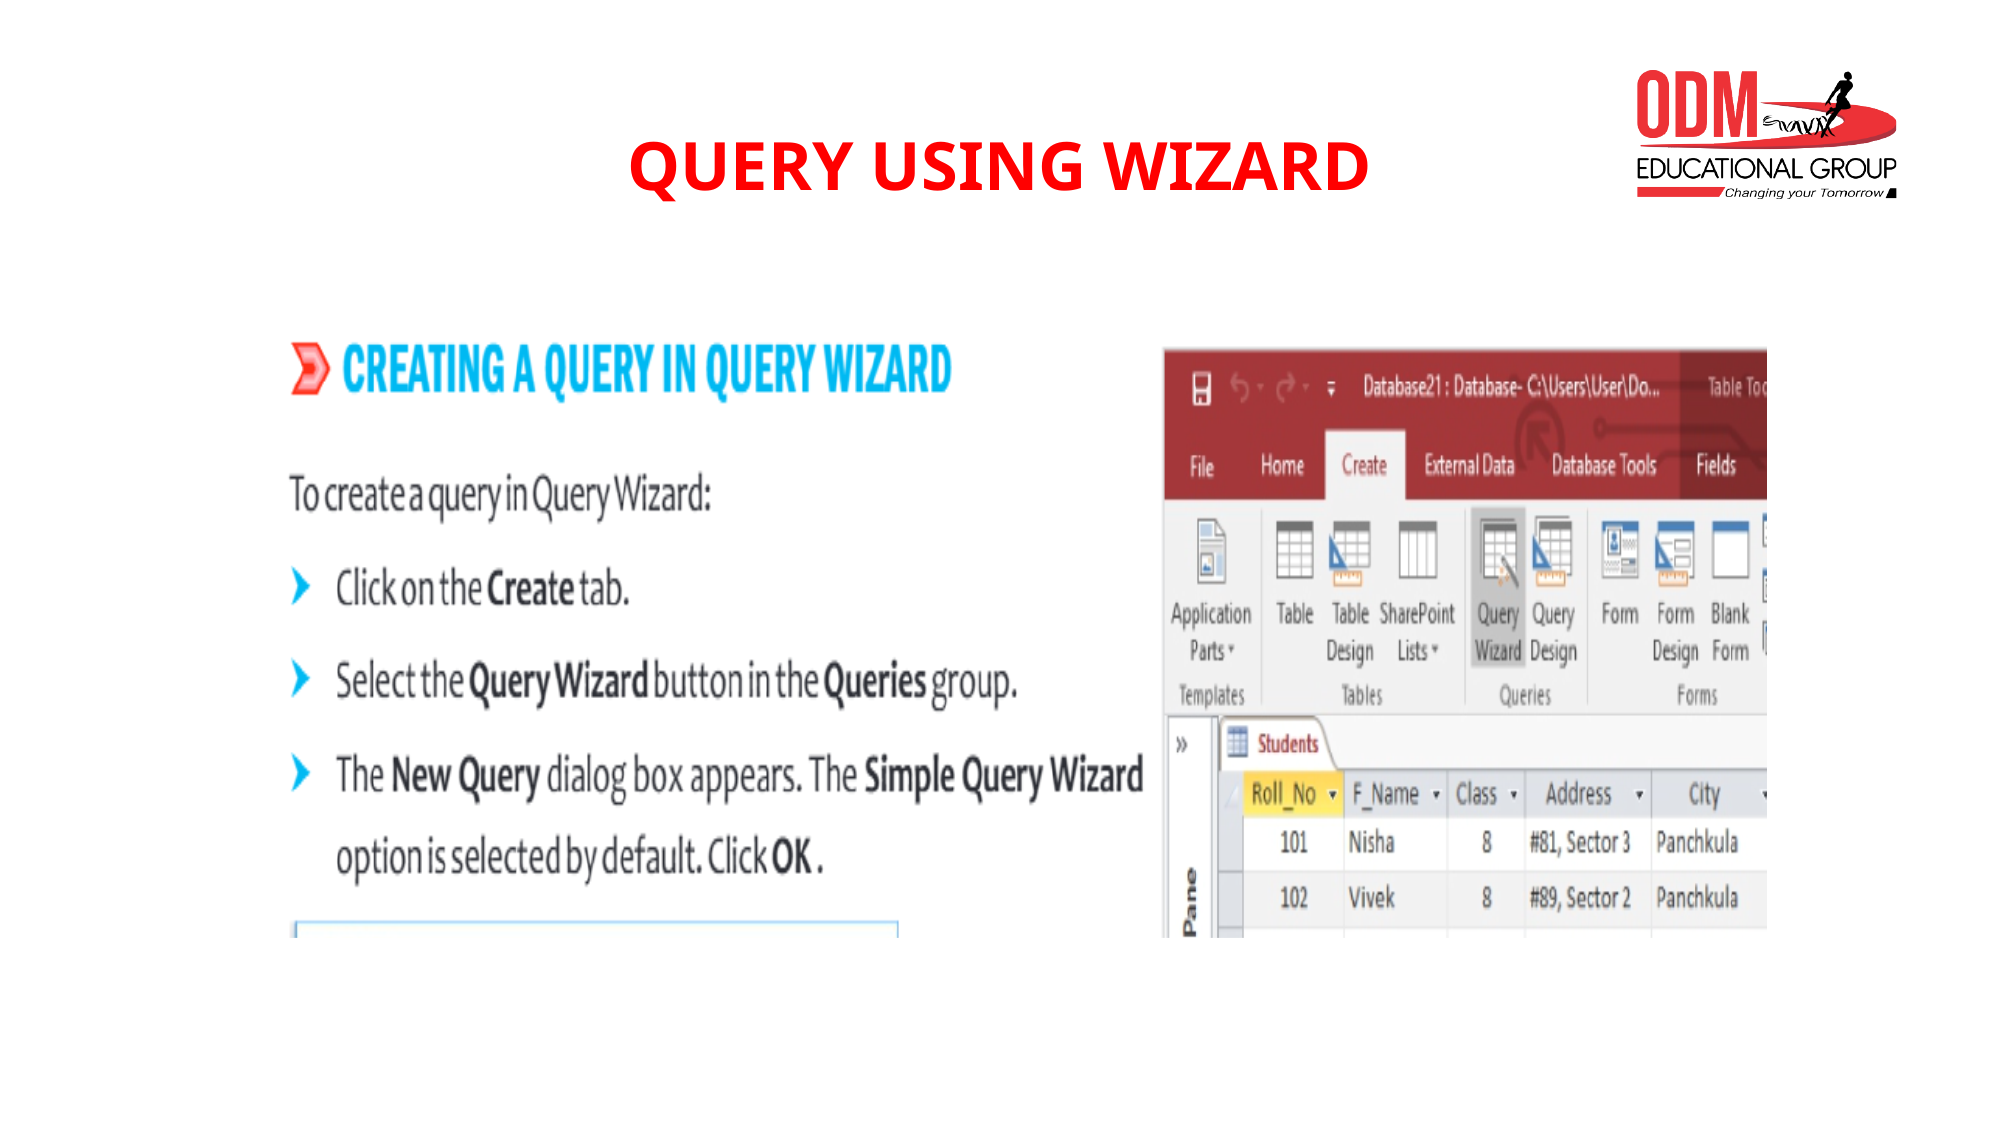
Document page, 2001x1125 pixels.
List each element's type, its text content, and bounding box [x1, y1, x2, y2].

text_box [1637, 70, 1897, 199]
picture [266, 307, 1767, 938]
text_box [74, 292, 1868, 1005]
title QUERY USING WIZARD [137, 59, 1863, 278]
